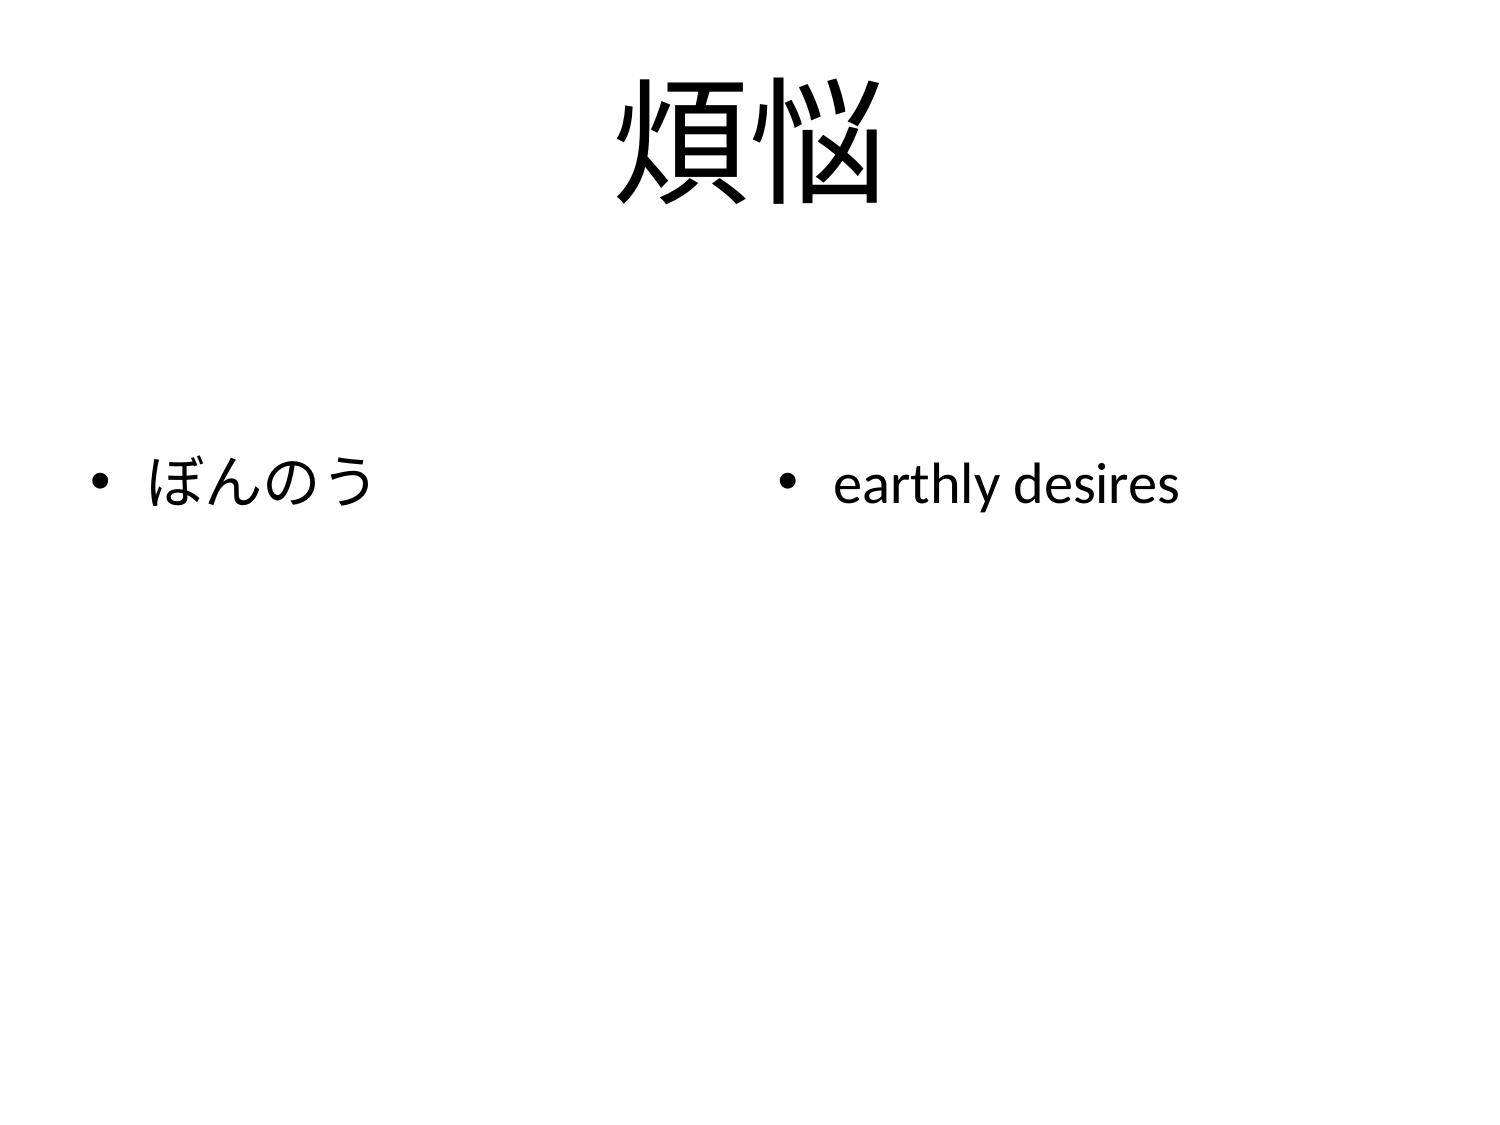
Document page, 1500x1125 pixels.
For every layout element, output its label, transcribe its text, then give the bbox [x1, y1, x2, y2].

list earthly desires [762, 437, 1426, 1006]
title 煩悩 [74, 44, 1426, 233]
list ぼんのう [74, 437, 738, 1006]
